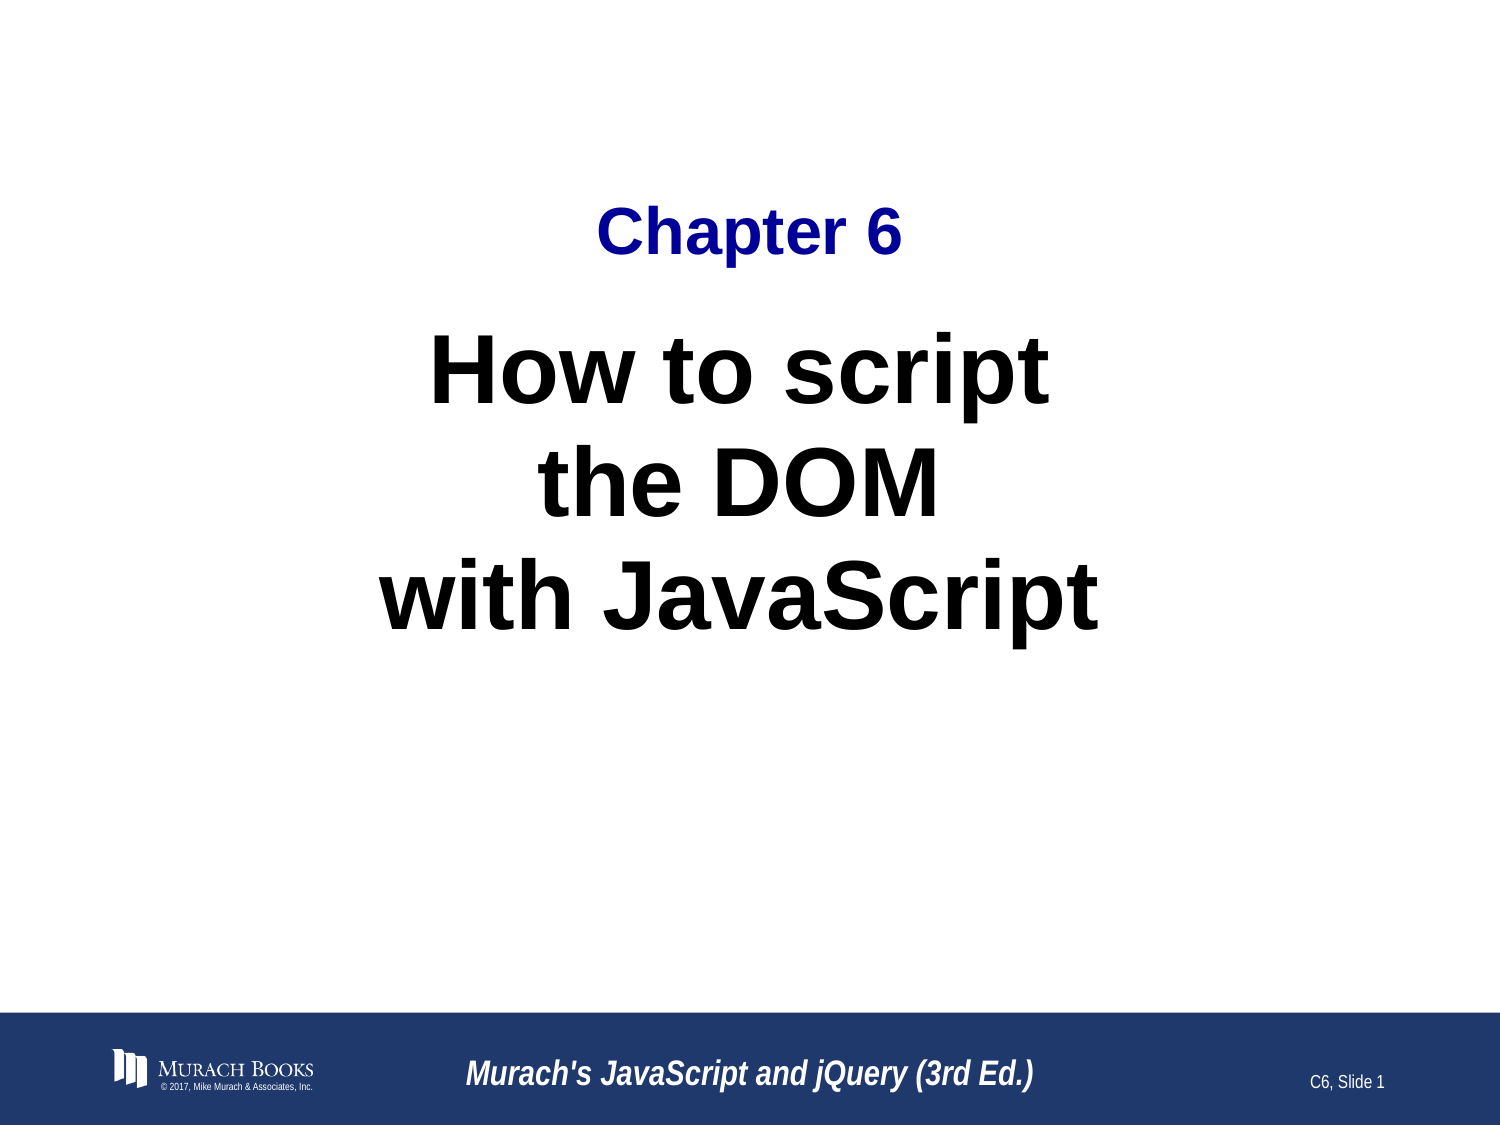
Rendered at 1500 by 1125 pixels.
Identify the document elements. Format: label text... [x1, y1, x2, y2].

footer © 2017, Mike Murach & Associates, Inc. [12, 1025, 463, 1100]
slide_number Murach's JavaScript and jQuery (3rd Ed.) [463, 1025, 1050, 1100]
title Chapter 6 [112, 187, 1388, 269]
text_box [149, 262, 1329, 663]
slide_number C6, Slide 1 [1087, 1025, 1400, 1100]
